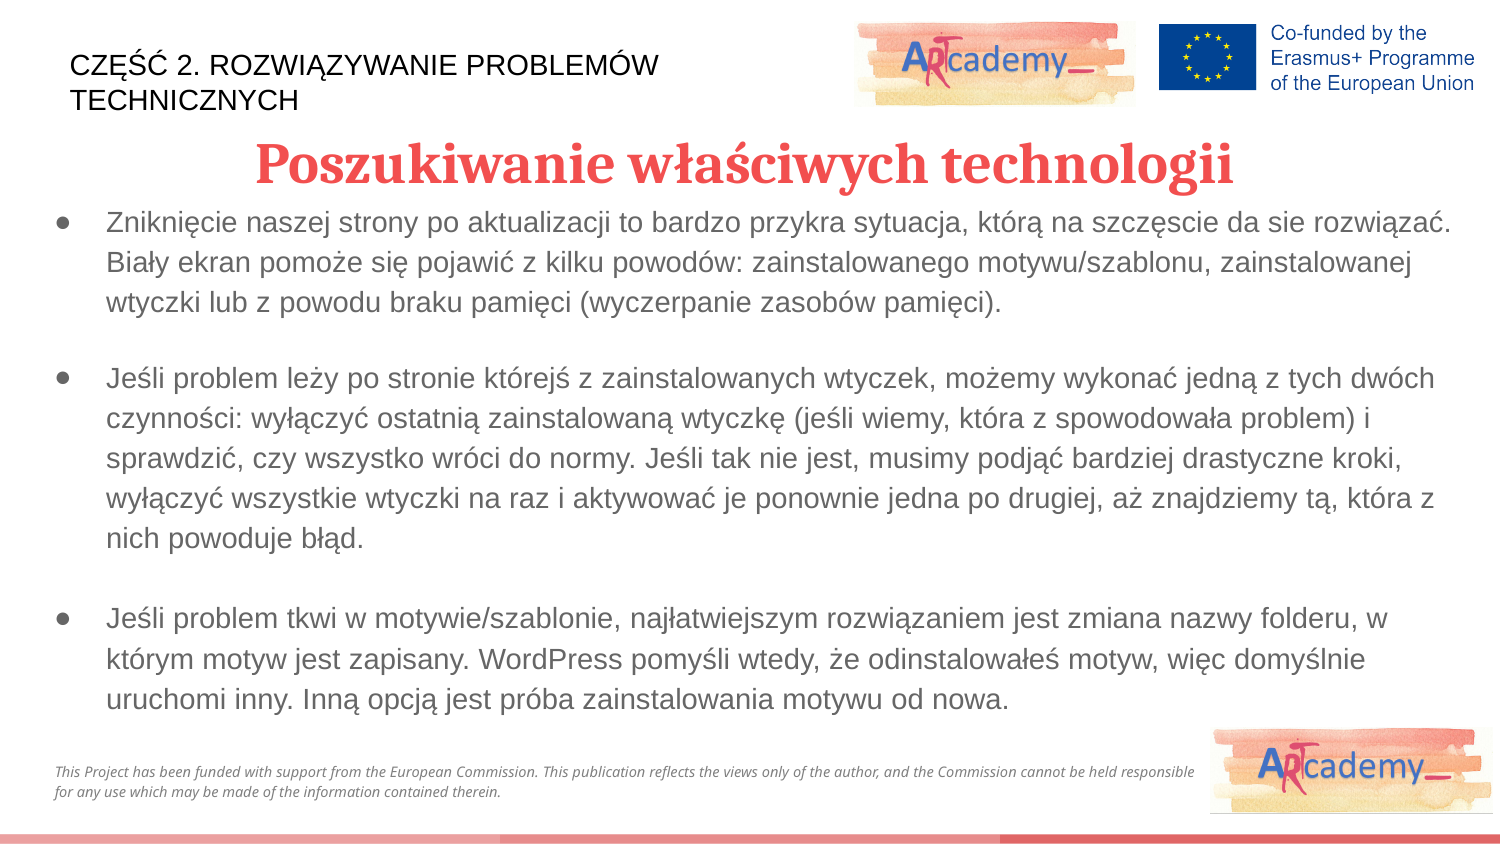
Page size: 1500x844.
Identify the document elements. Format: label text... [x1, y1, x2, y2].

text_box This Project has been funded with support from the European Commission. This publication reflects the views only of the author, and the Commission cannot be held responsible for any use which may be made of the information contained therein. [39, 754, 1205, 799]
picture [1158, 24, 1474, 94]
picture [854, 2, 1137, 138]
picture [1210, 709, 1493, 844]
title Poszukiwanie właściwych technologii [143, 3, 1346, 183]
text_box CZĘŚĆ 2. ROZWIĄZYWANIE PROBLEMÓW TECHNICZNYCH [54, 39, 677, 124]
list Zniknięcie naszej strony po aktualizacji to bardzo przykra sytuacja, którą na szczęscie da sie rozwiązać. Biały ekran pomoże się pojawić z kilku powodów: zainstalowanego motywu/szablonu, zainstalowanej wtyczki lub z powodu braku pamięci (wyczerpanie zasobów pamięci). Jeśli problem leży po stronie którejś z zainstalowanych wtyczek, możemy wykonać jedną z tych dwóch czynności: wyłączyć ostatnią zainstalowaną wtyczkę (jeśli wiemy, która z spowodowała problem) i sprawdzić, czy wszystko wróci do normy. Jeśli tak nie jest, musimy podjąć bardziej drastyczne kroki, wyłączyć wszystkie wtyczki na raz i aktywować je ponownie jedna po drugiej, aż znajdziemy tą, która z nich powoduje błąd. Jeśli problem tkwi w motywie/szablonie, najłatwiejszym rozwiązaniem jest zmiana nazwy folderu, w którym motyw jest zapisany. WordPress pomyśli wtedy, że odinstalowałeś motyw, więc domyślnie uruchomi inny. Inną opcją jest próba zainstalowania motywu od nowa. [16, 183, 1474, 469]
